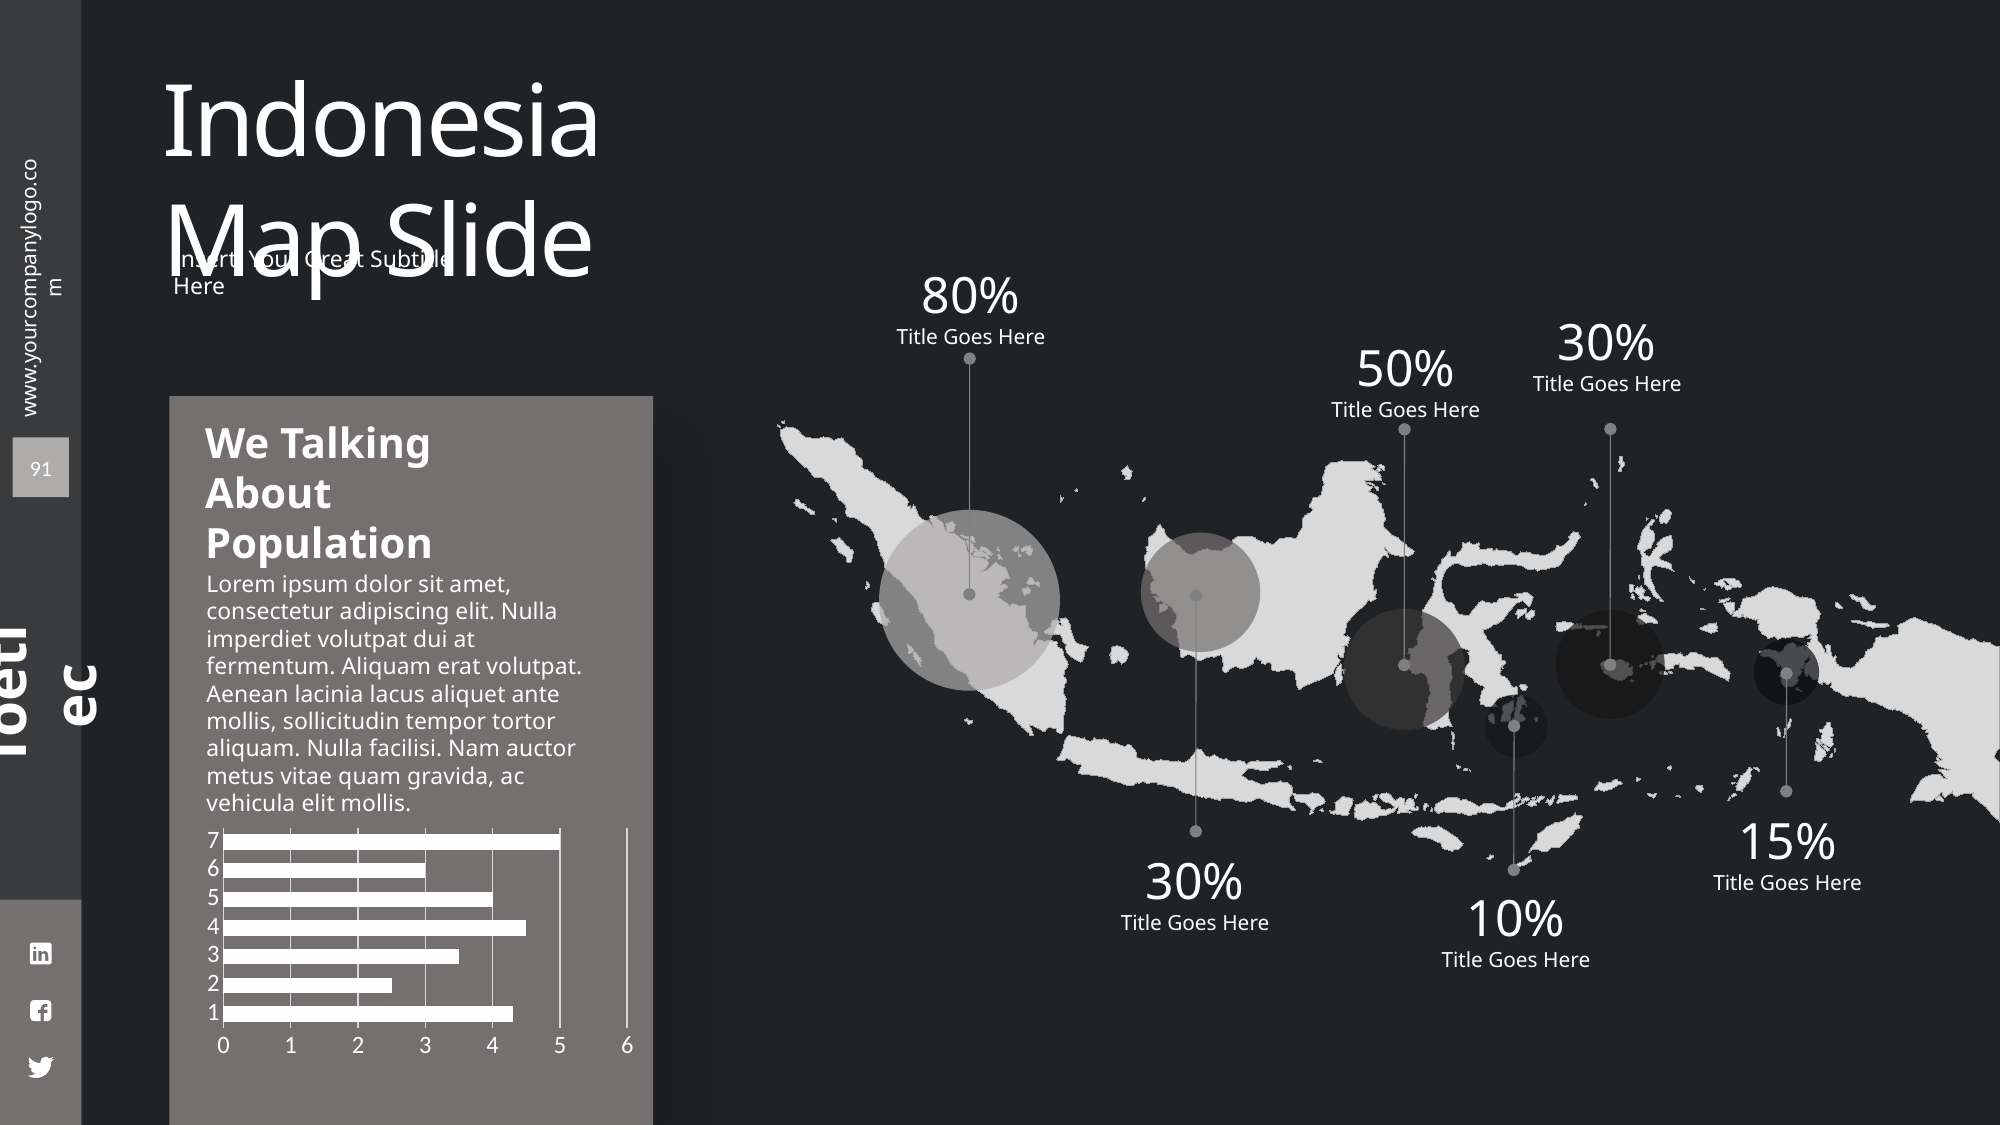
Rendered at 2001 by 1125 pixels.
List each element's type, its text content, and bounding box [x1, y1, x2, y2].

slide_number 91 [12, 437, 69, 498]
text_box [168, 395, 654, 1125]
chart [207, 779, 634, 1060]
text_box Indonesia Map Slide [147, 116, 677, 236]
text_box Lorem ipsum dolor sit amet, consectetur adipiscing elit. Nulla imperdiet volutpat dui at fermentum. Aliquam erat volutpat. Aenean lacinia lacus aliquet ante mollis, sollicitudin tempor tortor aliquam. Nulla facilisi. Nam auctor metus vitae quam gravida, ac vehicula elit mollis. [191, 561, 619, 824]
text_box Insert Your Great Subtitle Here [158, 237, 512, 307]
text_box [777, 263, 2000, 972]
text_box We Talking About Population [190, 427, 563, 557]
